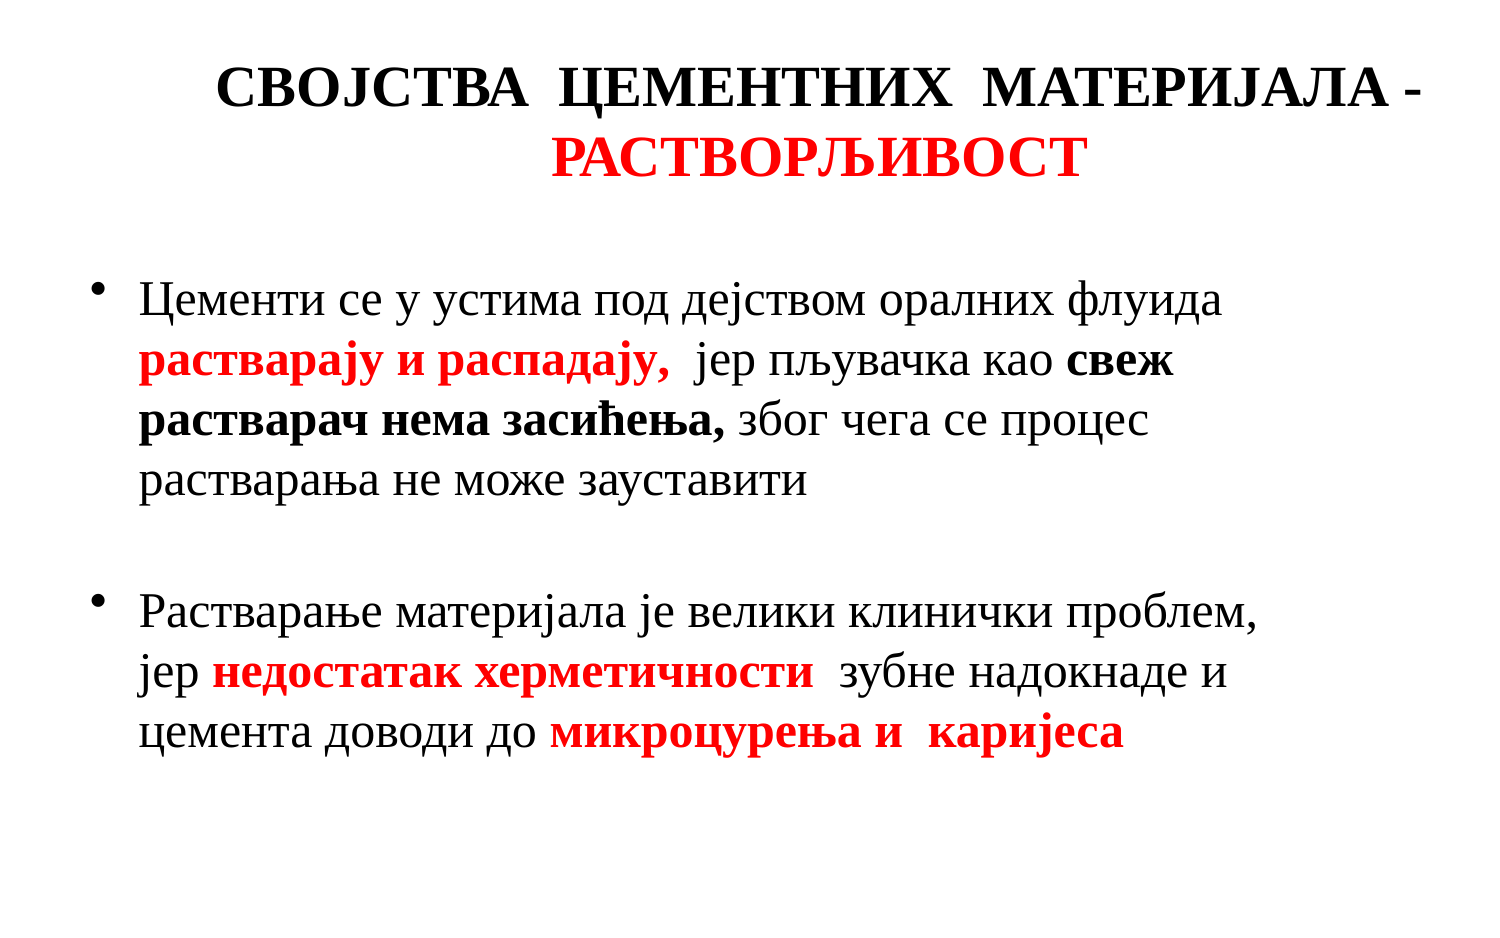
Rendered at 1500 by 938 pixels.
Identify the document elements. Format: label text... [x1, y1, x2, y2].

text_box Цементи се у устима под дејством оралних флуида растварају и распадају, јер пљувачка као свеж растварач нема засићења, због чега се процес растварања не може зауставити Растварање материјала је велики клинички проблем, јер недостатак херметичности зубне надокнаде и цемента доводи до микроцурења и каријеса [87, 264, 1361, 758]
title СВОЈСТВА ЦЕМЕНТНИХ МАТЕРИЈАЛА - РАСТВОРЉИВОСТ [0, 4, 1488, 205]
